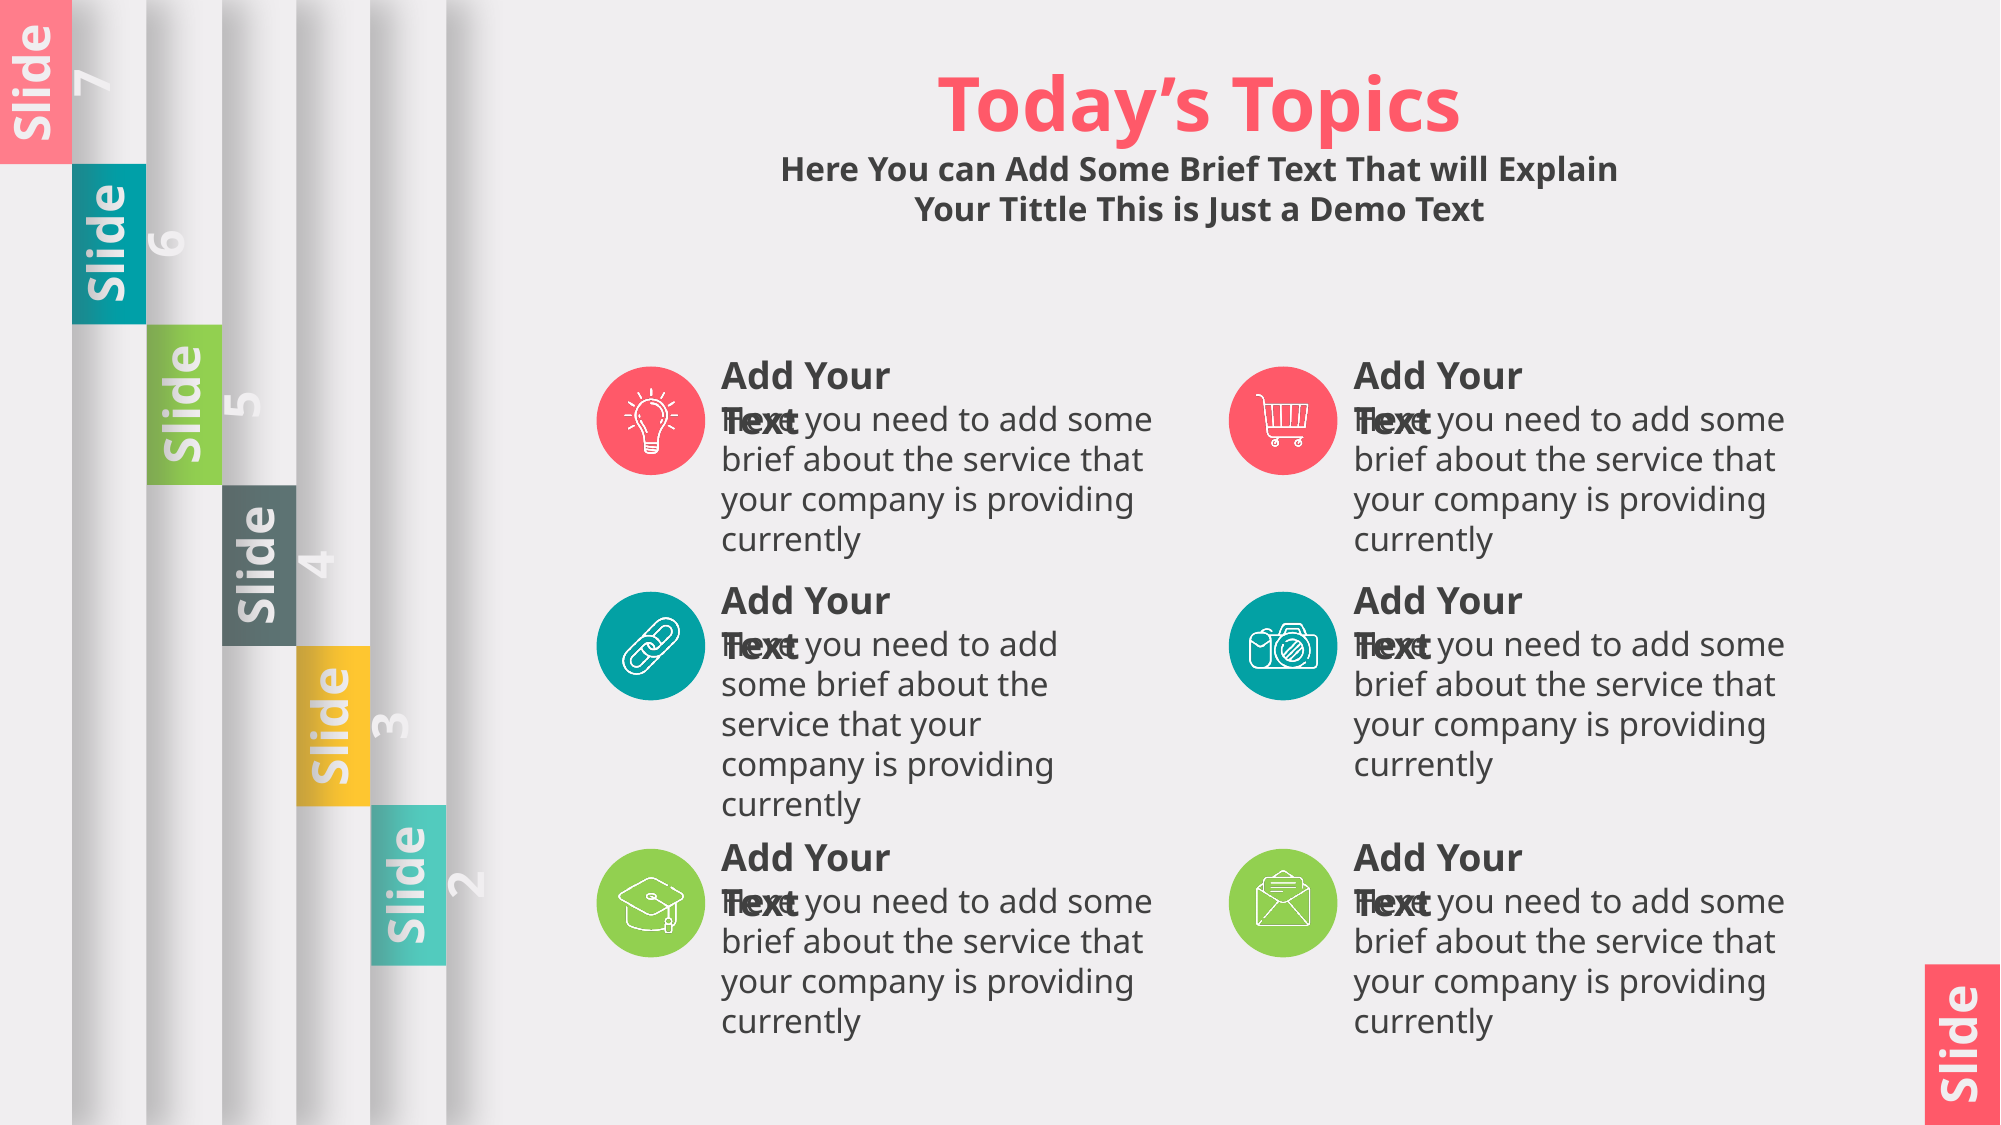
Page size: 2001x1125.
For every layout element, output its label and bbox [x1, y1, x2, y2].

text_box [147, 0, 223, 1125]
text_box [297, 0, 371, 1125]
text_box [749, 48, 1651, 237]
text_box [596, 826, 1211, 1010]
text_box [0, 0, 72, 1125]
text_box [72, 0, 147, 1125]
text_box [1228, 344, 1840, 527]
text_box [596, 344, 1208, 527]
text_box [1228, 826, 1843, 1010]
text_box [1228, 569, 1840, 753]
text_box [447, 0, 2000, 1125]
text_box [596, 569, 1122, 793]
text_box [371, 0, 447, 1125]
text_box [223, 0, 297, 1125]
